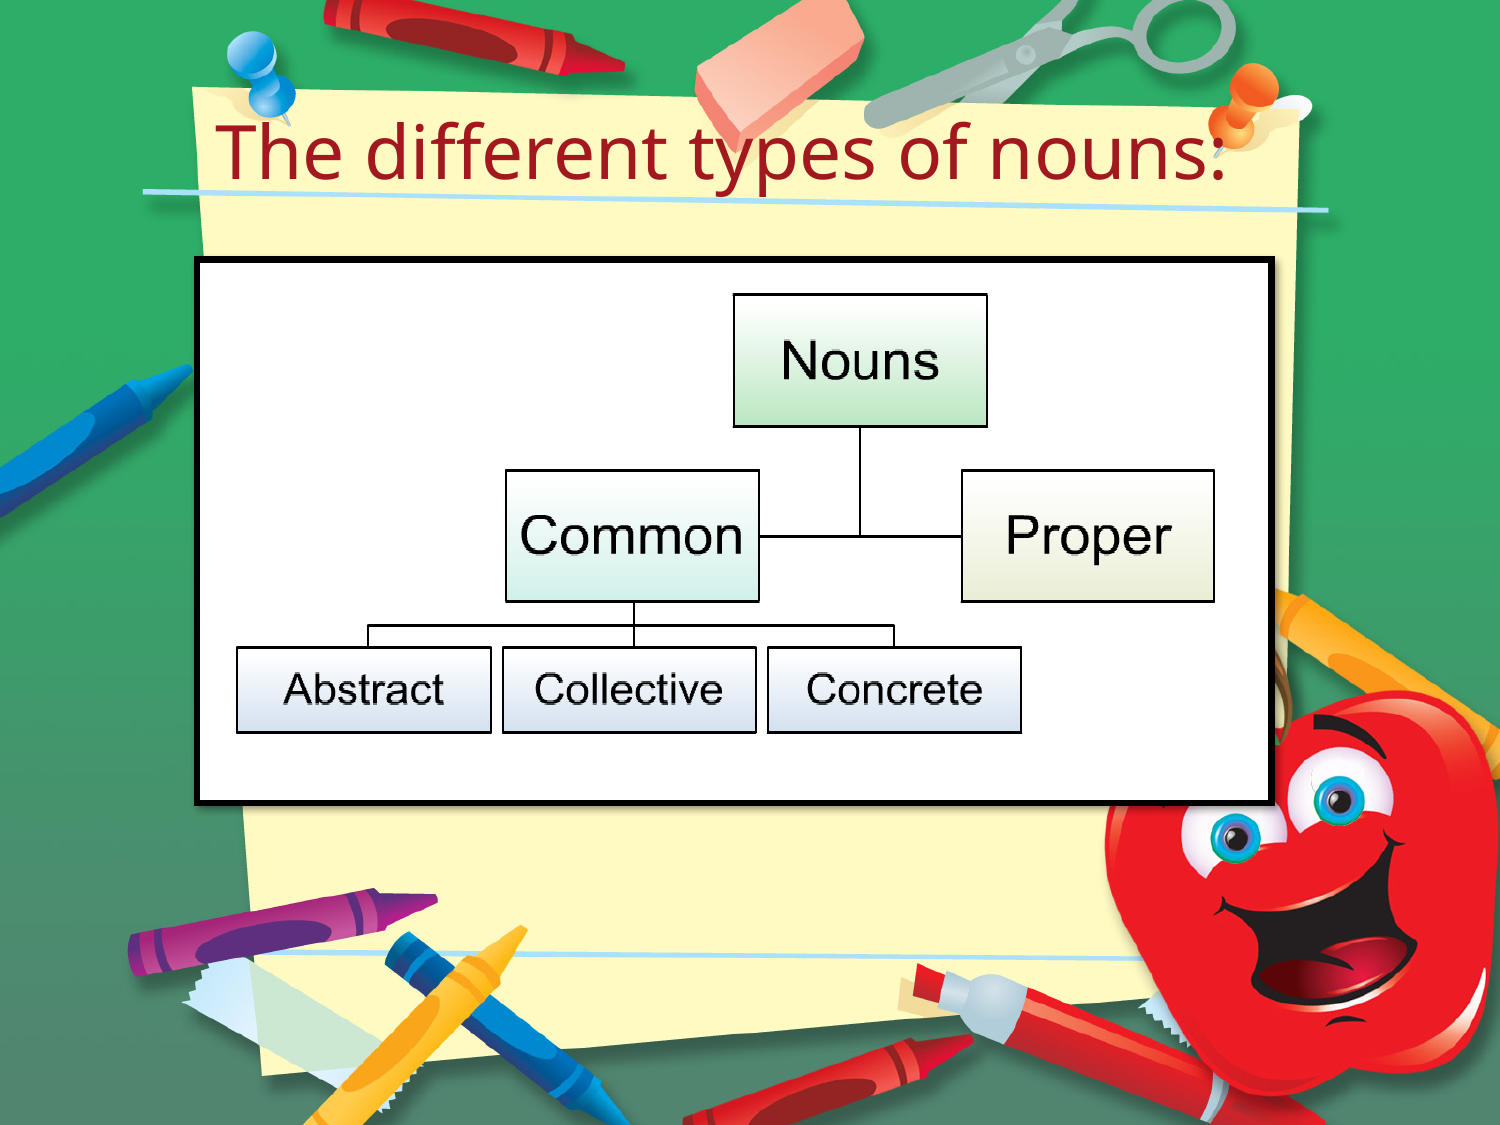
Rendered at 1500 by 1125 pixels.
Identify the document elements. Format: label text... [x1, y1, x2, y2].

picture [0, 0, 1500, 1125]
title The different types of nouns: [200, 112, 1500, 188]
